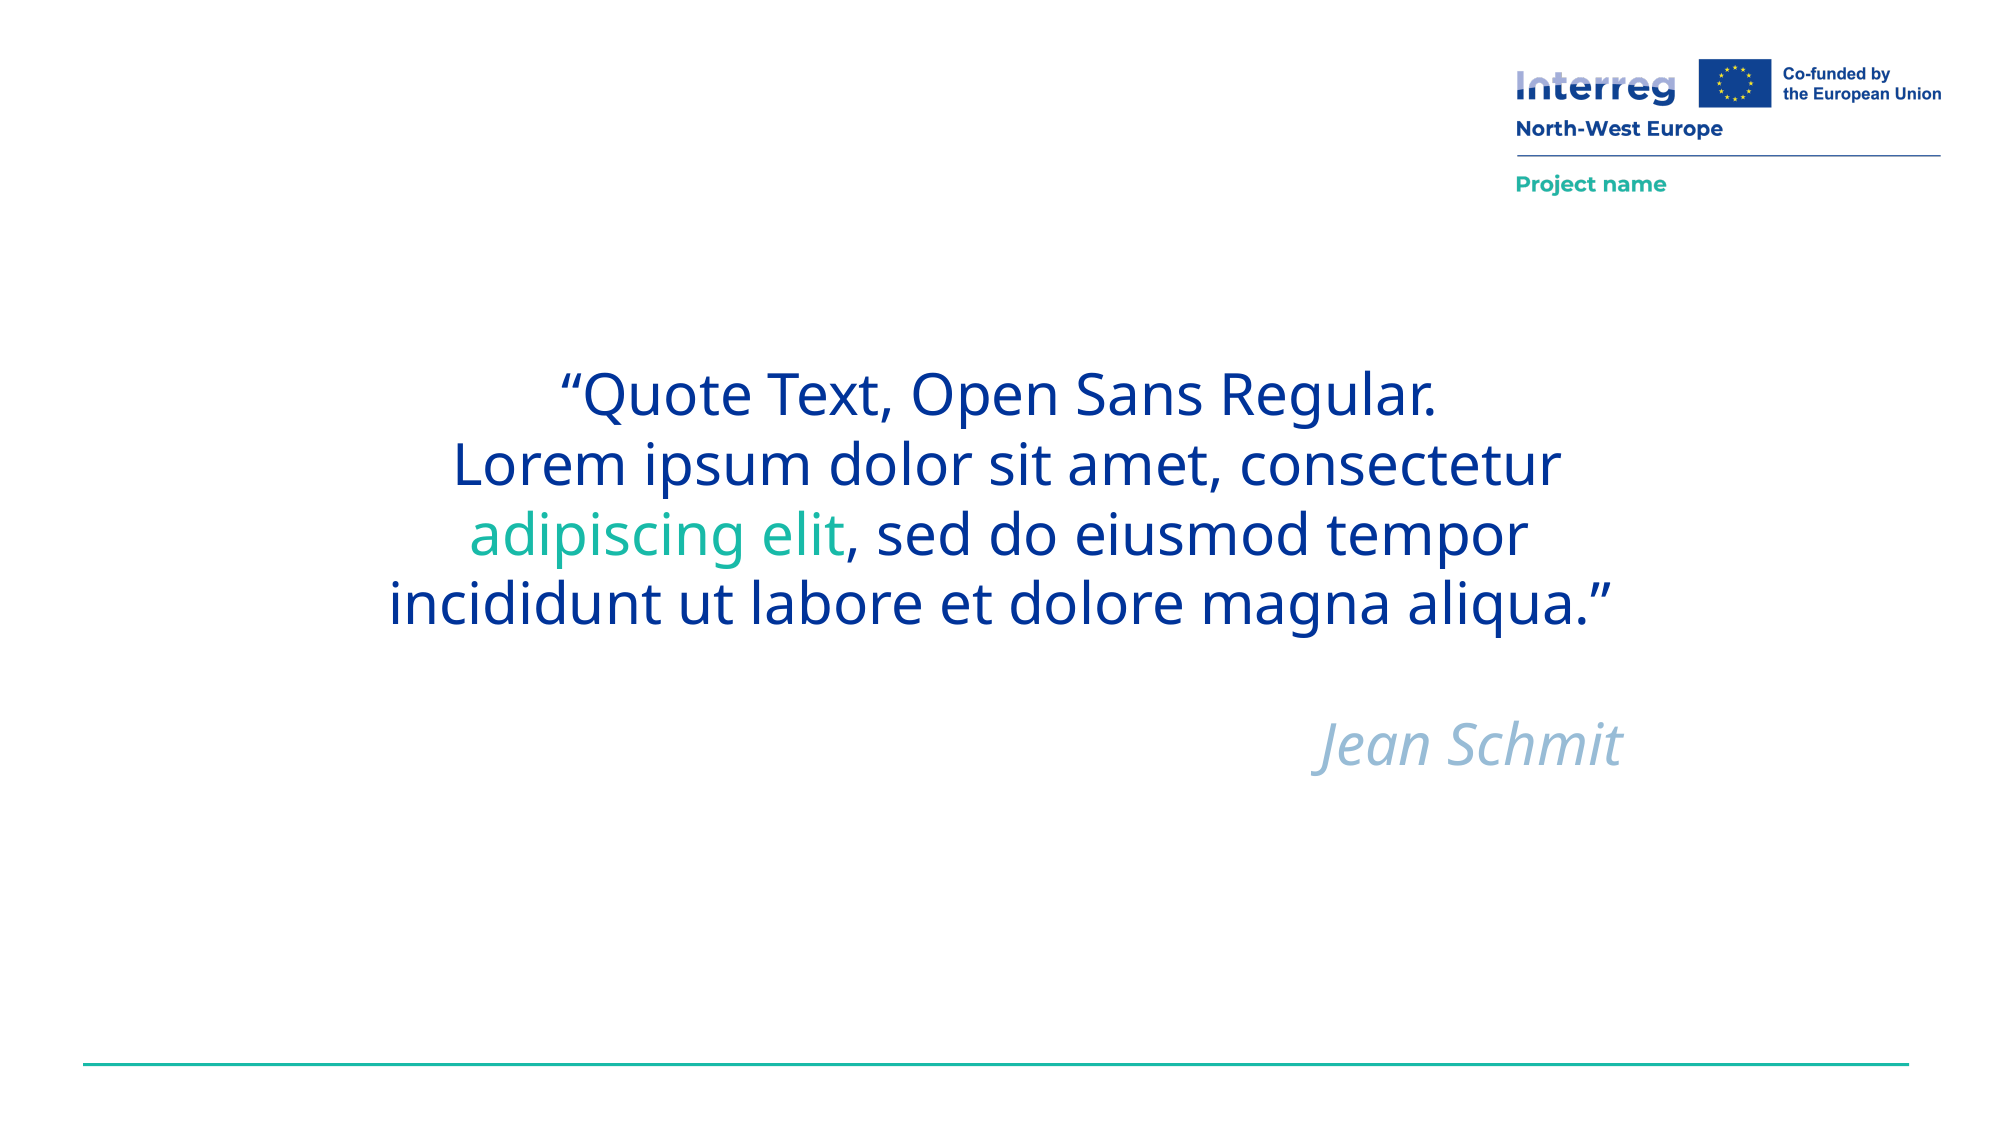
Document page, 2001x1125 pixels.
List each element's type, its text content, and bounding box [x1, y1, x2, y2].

text_box “Quote Text, Open Sans Regular. Lorem ipsum dolor sit amet, consectetur adipiscing elit, sed do eiusmod tempor incididunt ut labore et dolore magna aliqua.” Jean Schmit [362, 349, 1638, 798]
picture [1458, 0, 2000, 251]
